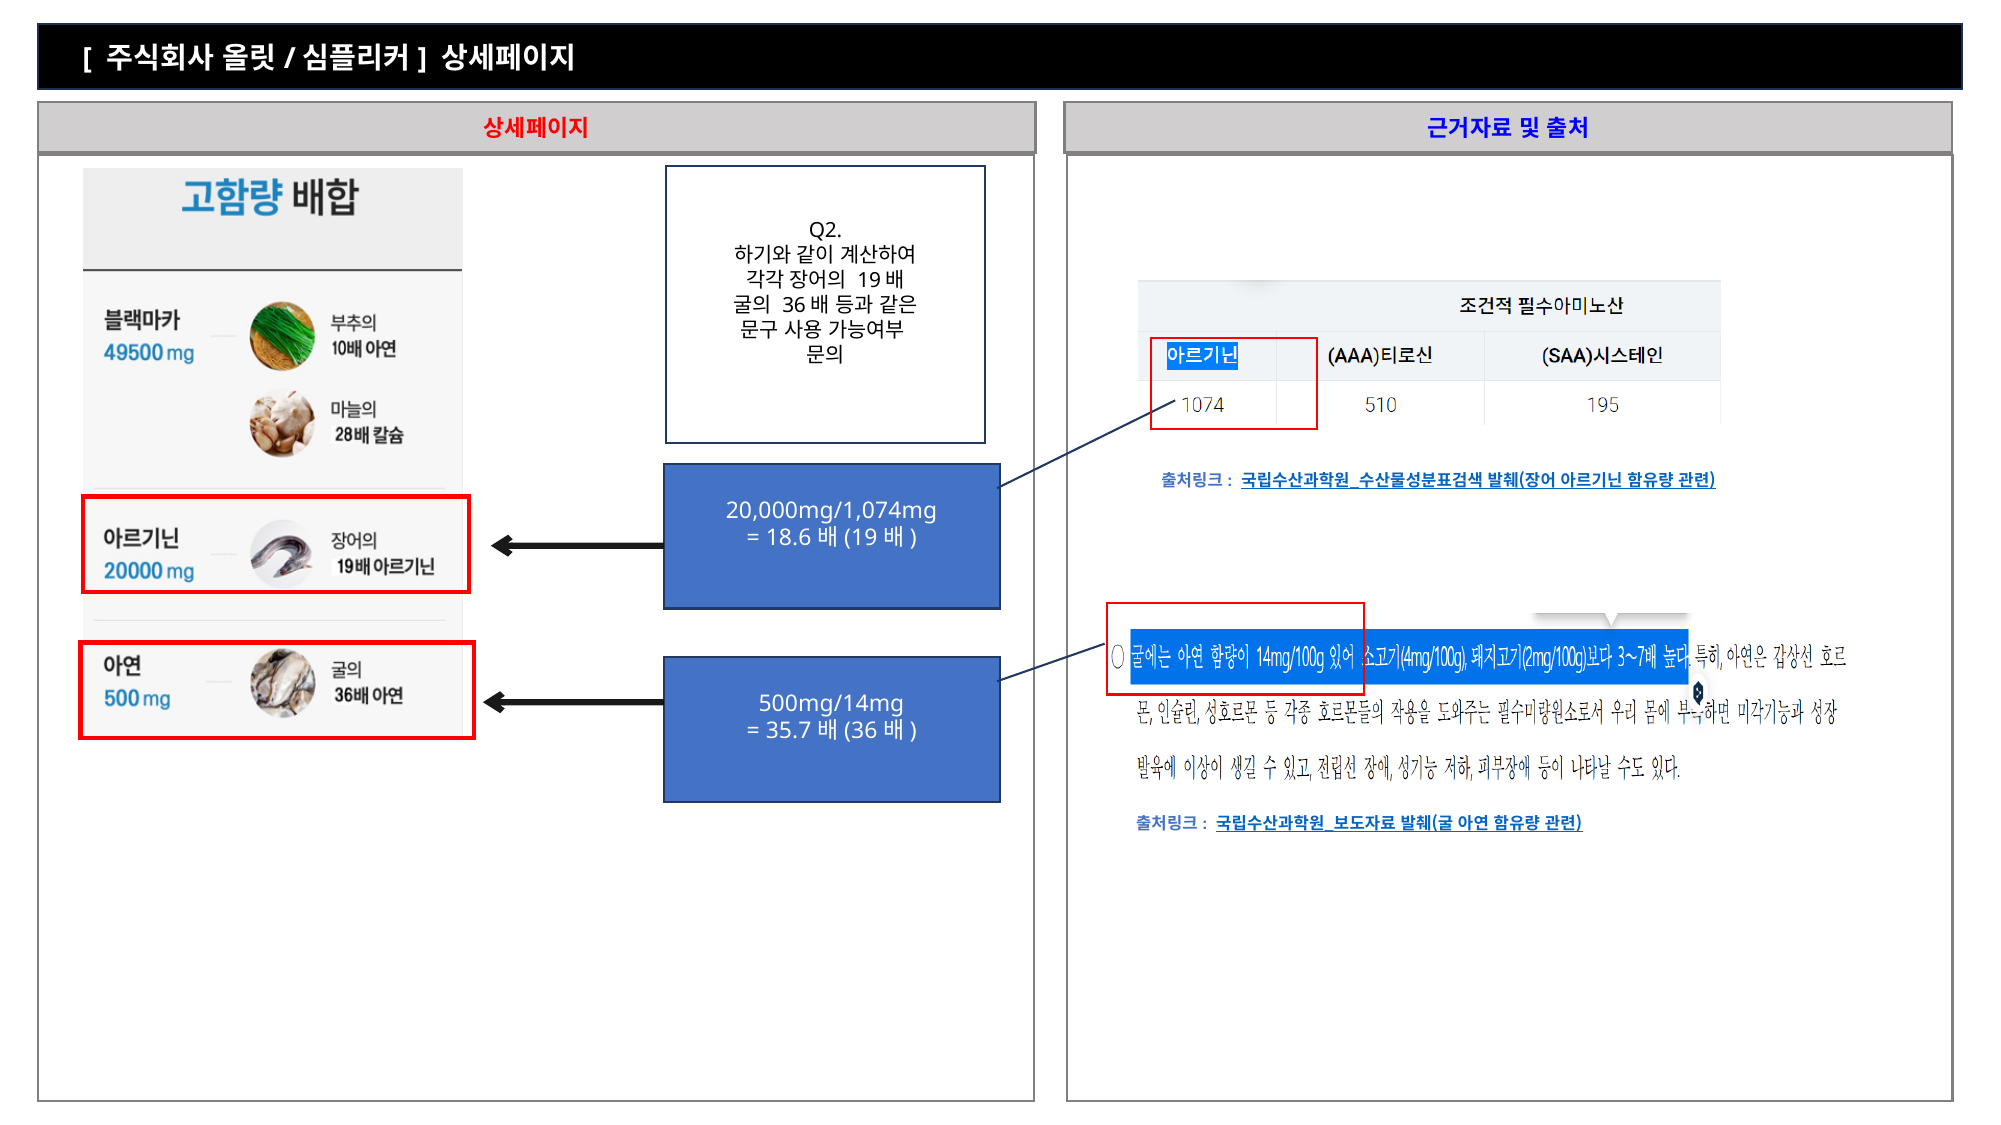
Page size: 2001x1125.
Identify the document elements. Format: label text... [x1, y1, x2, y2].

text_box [37, 101, 1953, 1101]
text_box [1138, 280, 1833, 528]
text_box [ 주식회사 올릿/심플리커] 상세페이지 [37, 23, 1963, 90]
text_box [1105, 613, 1853, 882]
